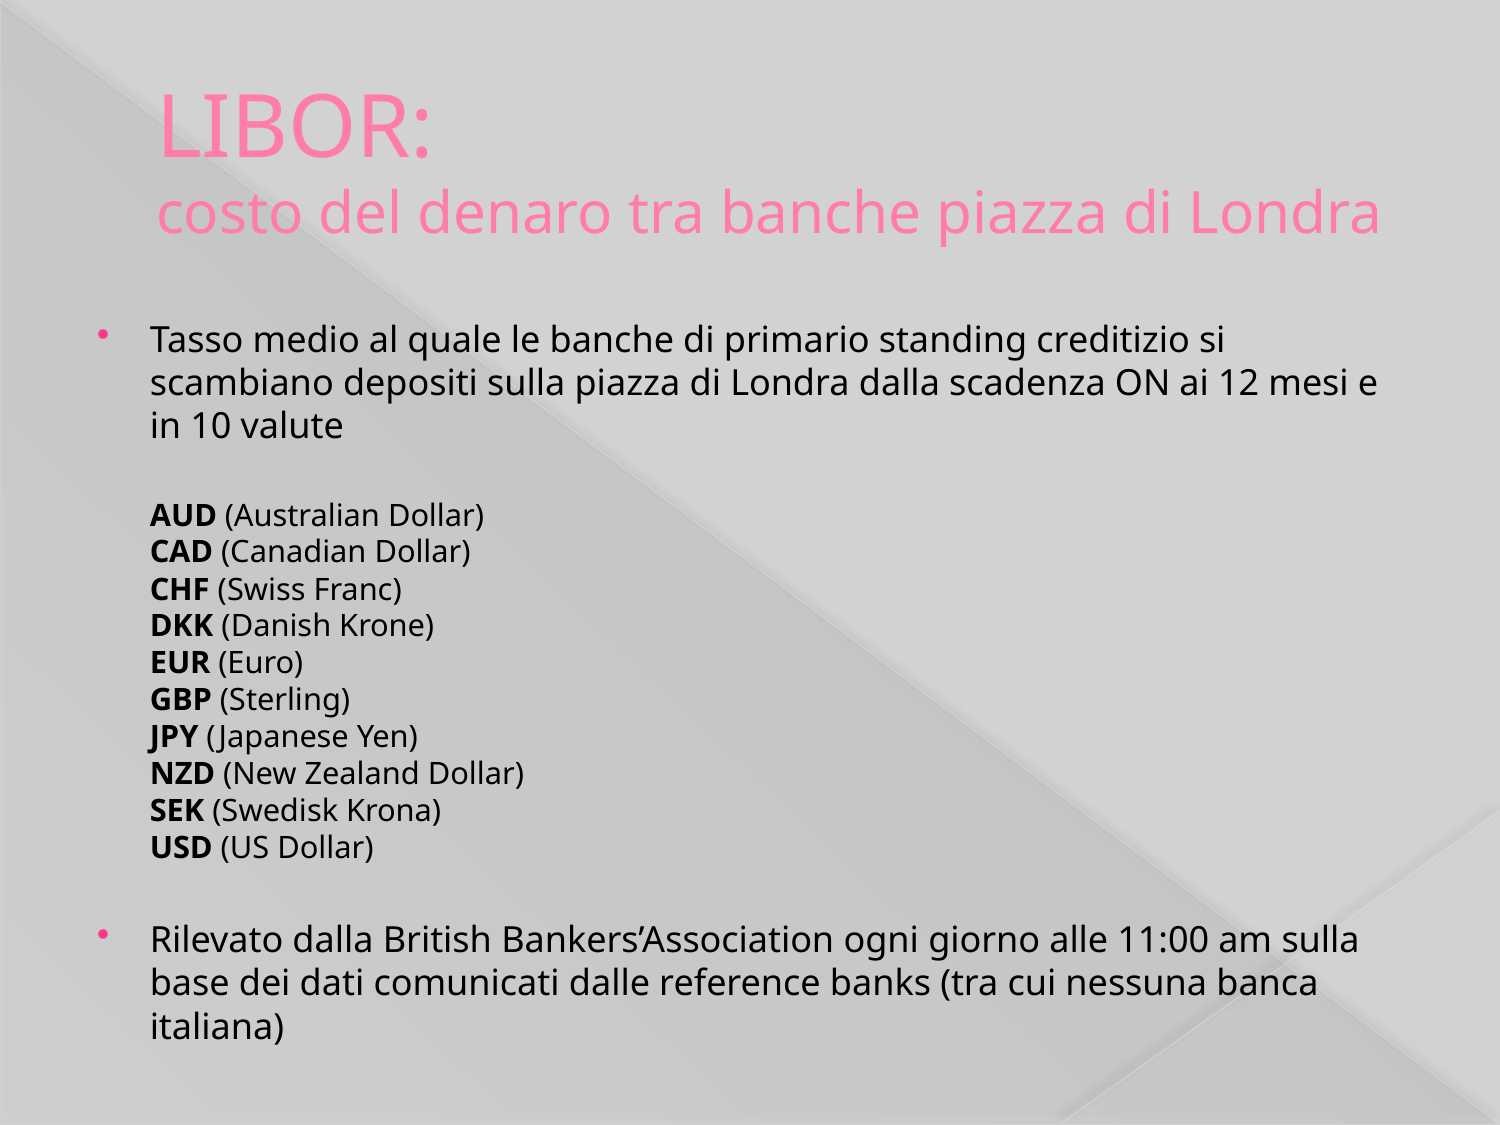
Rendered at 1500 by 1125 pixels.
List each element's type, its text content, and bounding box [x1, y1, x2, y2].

title LIBOR: costo del denaro tra banche piazza di Londra [53, 42, 1404, 273]
list Tasso medio al quale le banche di primario standing creditizio si scambiano depositi sulla piazza di Londra dalla scadenza ON ai 12 mesi e in 10 valute AUD (Australian Dollar) CAD (Canadian Dollar) CHF (Swiss Franc) DKK (Danish Krone) EUR (Euro) GBP (Sterling) JPY (Japanese Yen) NZD (New Zealand Dollar) SEK (Swedisk Krona) USD (US Dollar) Rilevato dalla British Bankers’Association ogni giorno alle 11:00 am sulla base dei dati comunicati dalle reference banks (tra cui nessuna banca italiana) [75, 308, 1425, 1059]
